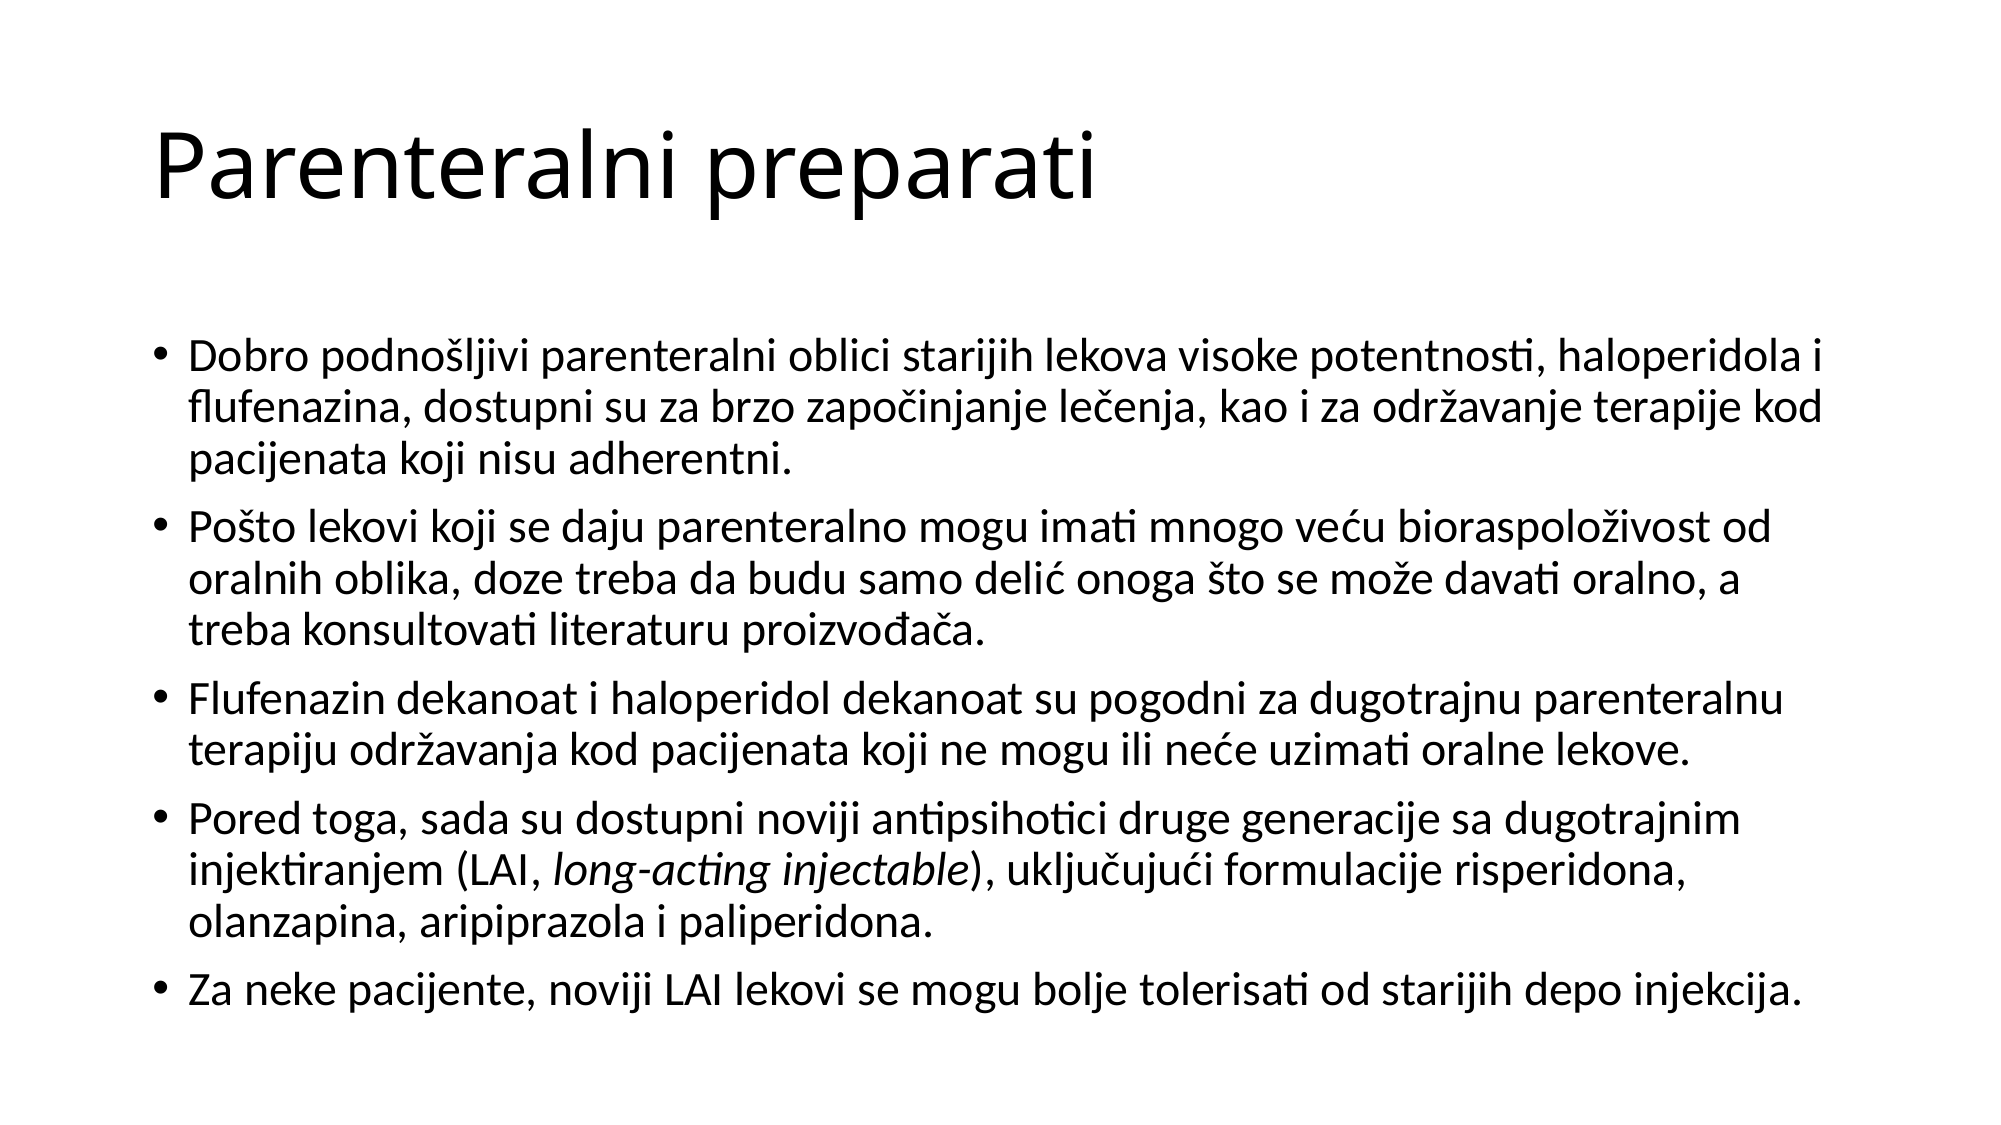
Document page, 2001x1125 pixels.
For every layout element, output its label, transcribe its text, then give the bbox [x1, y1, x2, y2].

list Dobro podnošljivi parenteralni oblici starijih lekova visoke potentnosti, haloperidola i flufenazina, dostupni su za brzo započinjanje lečenja, kao i za održavanje terapije kod pacijenata koji nisu adherentni. Pošto lekovi koji se daju parenteralno mogu imati mnogo veću bioraspoloživost od oralnih oblika, doze treba da budu samo delić onoga što se može davati oralno, a treba konsultovati literaturu proizvođača. Flufenazin dekanoat i haloperidol dekanoat su pogodni za dugotrajnu parenteralnu terapiju održavanja kod pacijenata koji ne mogu ili neće uzimati oralne lekove. Pored toga, sada su dostupni noviji antipsihotici druge generacije sa dugotrajnim injektiranjem (LAI, long-acting injectable), uključujući formulacije risperidona, olanzapina, aripiprazola i paliperidona. Za neke pacijente, noviji LAI lekovi se mogu bolje tolerisati od starijih depo injekcija. [137, 322, 1863, 1037]
title Parenteralni preparati [137, 59, 1863, 278]
